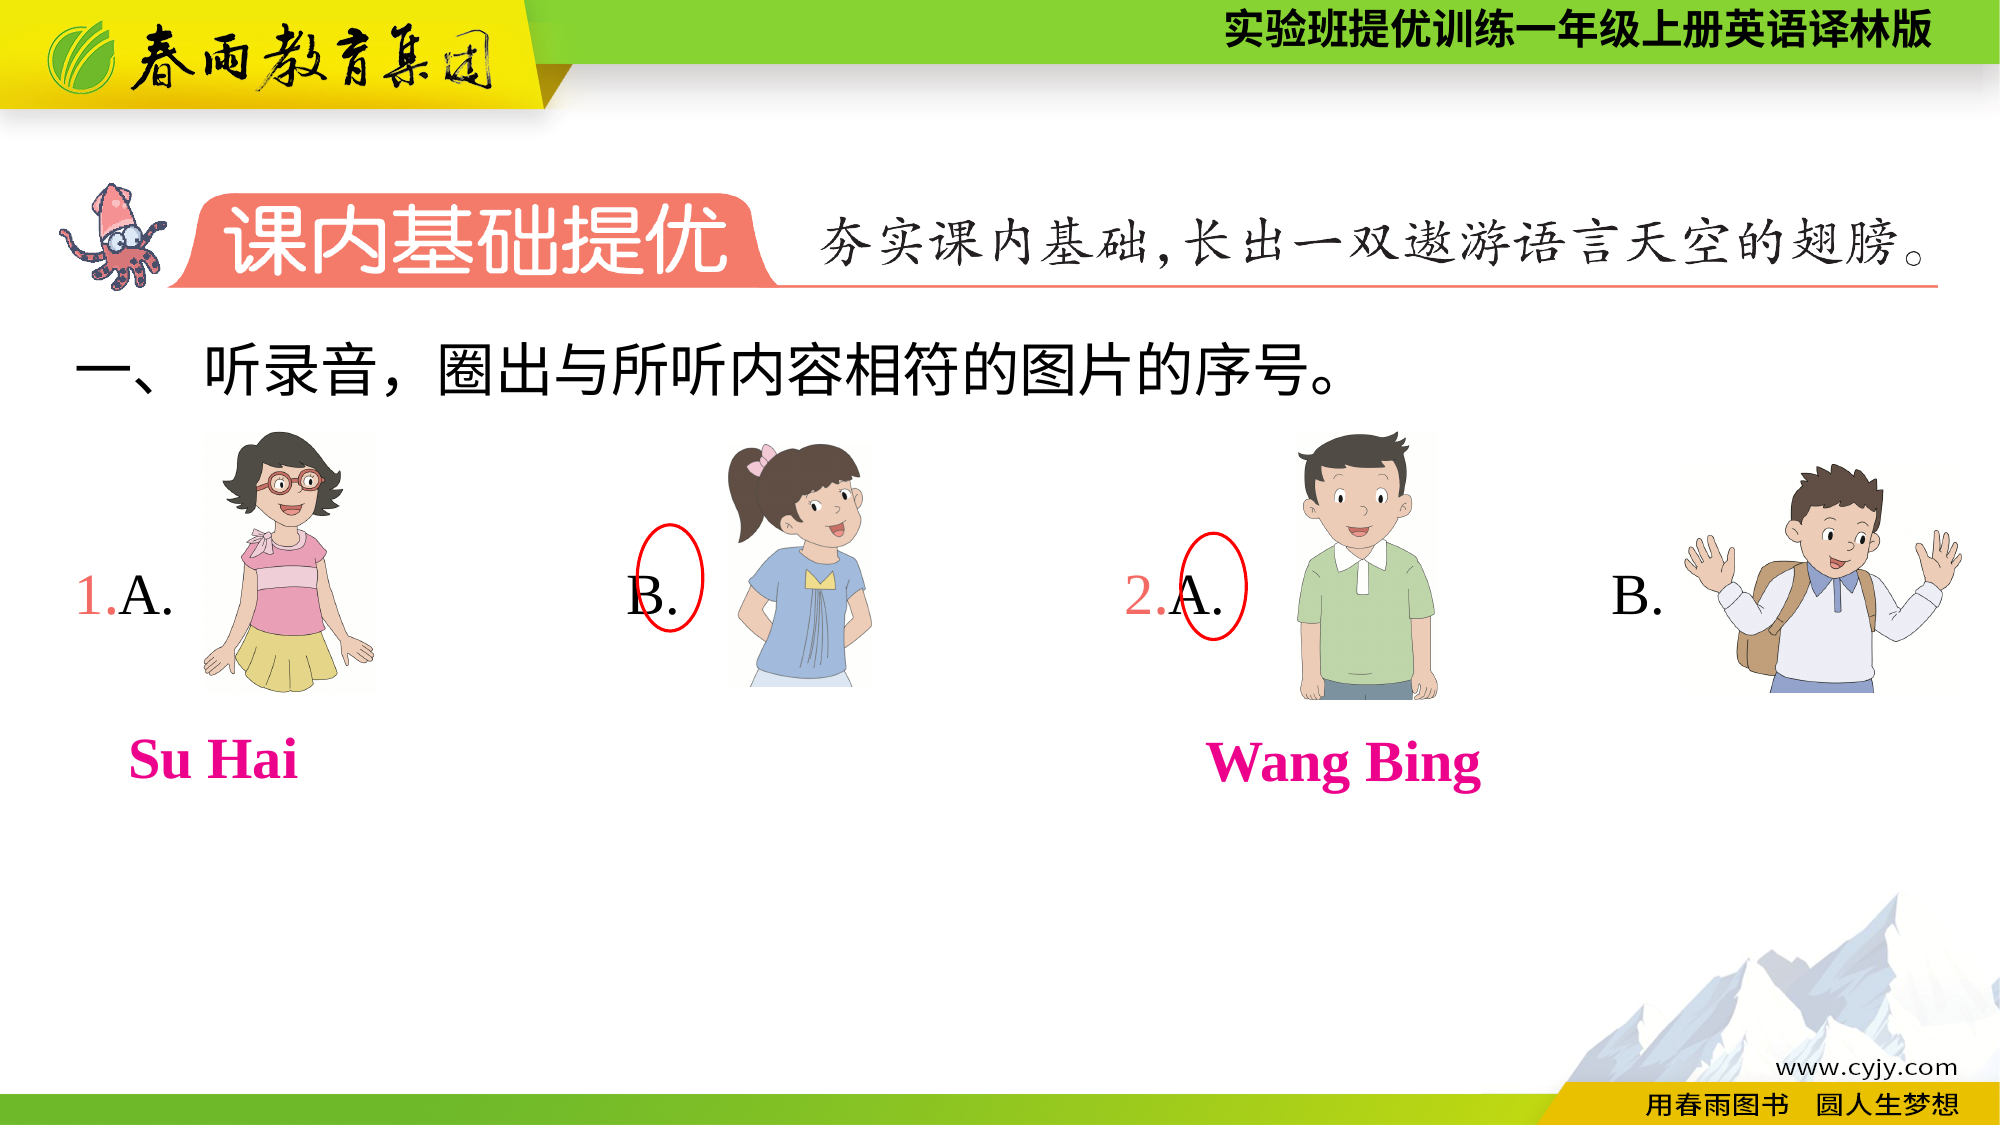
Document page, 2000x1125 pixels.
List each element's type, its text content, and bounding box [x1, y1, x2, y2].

list 一、 听录音，圈出与所听内容相符的图片的序号。 [59, 297, 1944, 399]
text_box 1.A. B. 2.A. B. [876, 513, 1289, 634]
text_box 1.A. B. 2.A. B. [1441, 513, 1679, 634]
text_box [1180, 533, 1247, 640]
text_box [637, 524, 703, 632]
text_box Su Hai [113, 712, 314, 798]
text_box 1.A. B. 2.A. B. [59, 513, 197, 634]
picture [0, 0, 2000, 1125]
text_box Wang Bing [1190, 716, 1498, 801]
text_box 1.A. B. 2.A. B. [381, 513, 722, 634]
